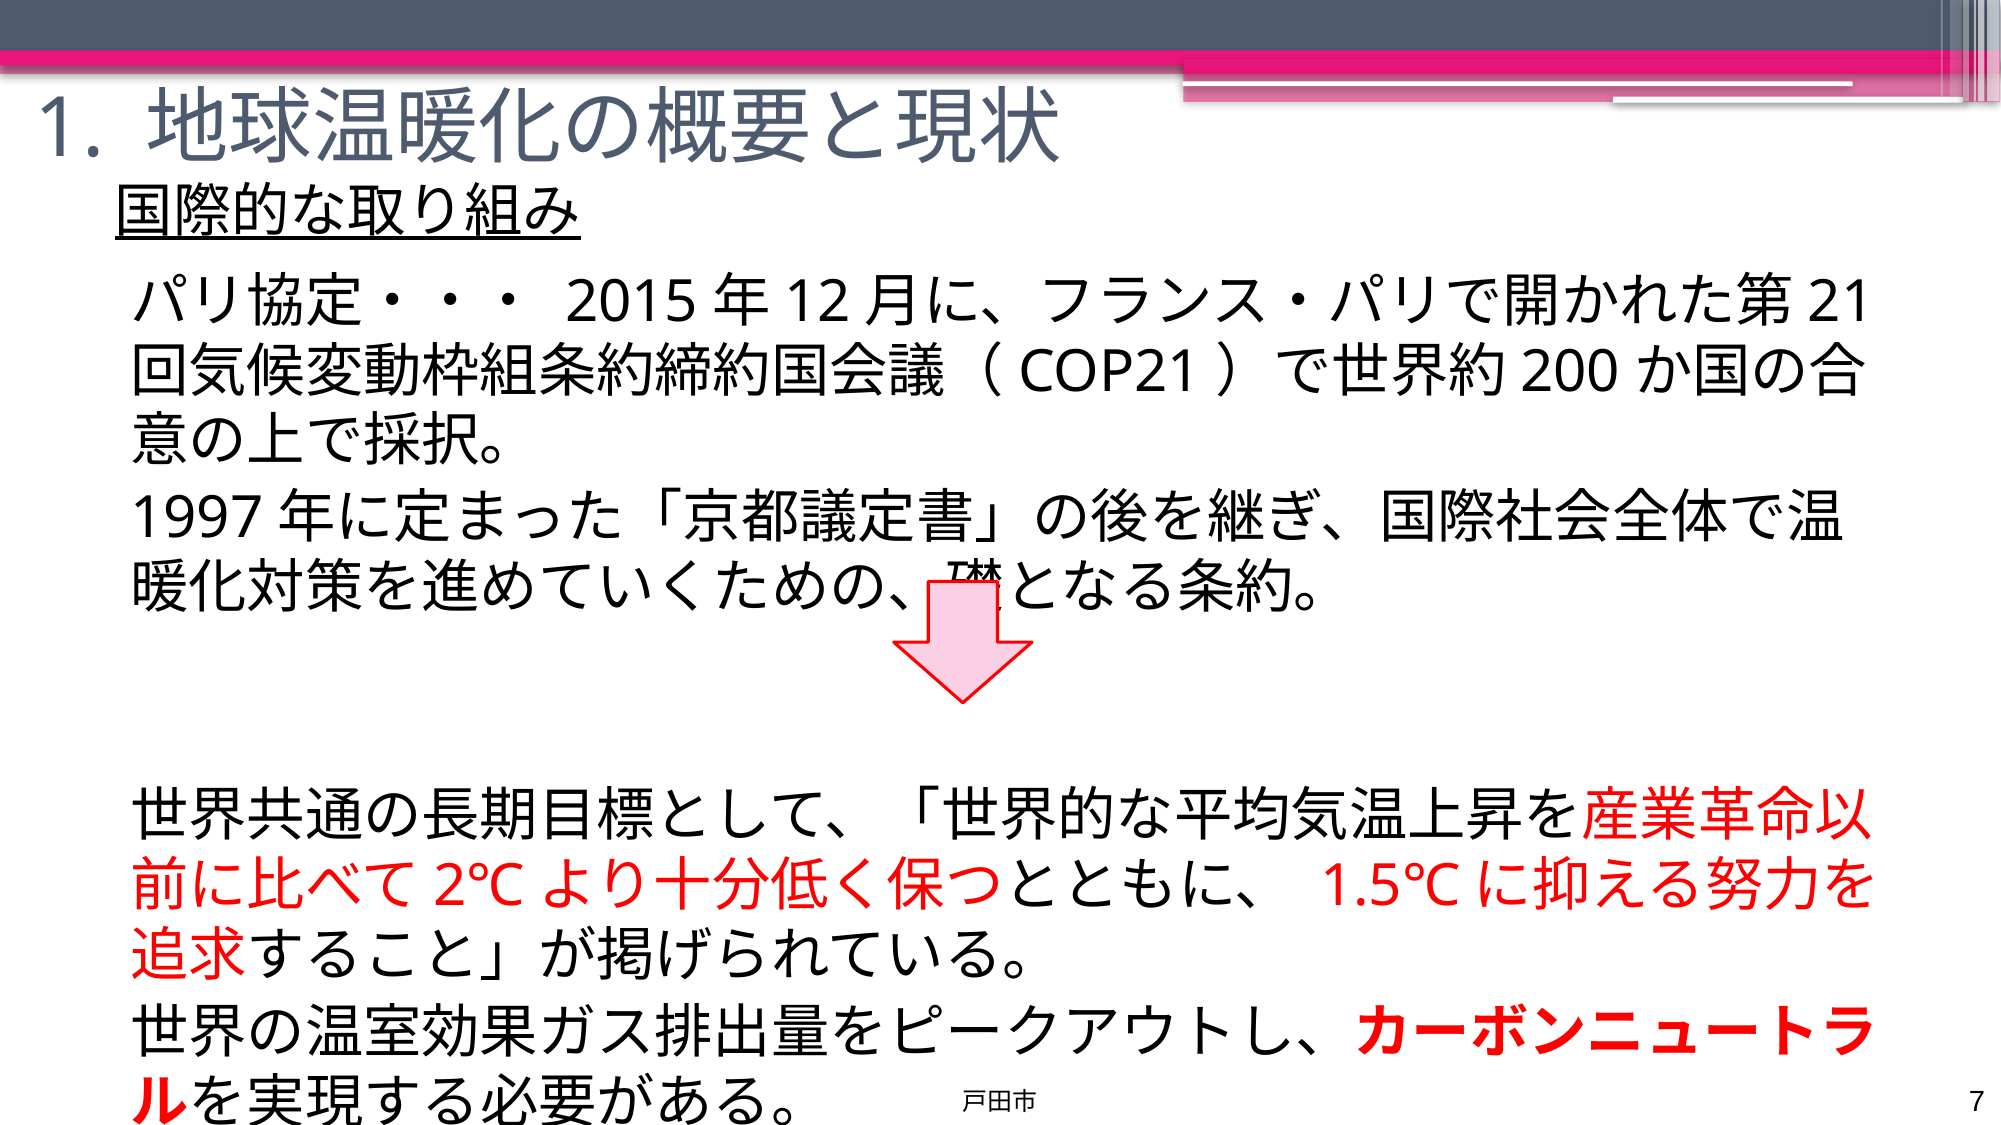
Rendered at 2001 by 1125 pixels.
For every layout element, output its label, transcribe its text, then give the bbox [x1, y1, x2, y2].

footer 戸田市 [624, 1078, 1375, 1125]
text_box 1. 地球温暖化の概要と現状 [19, 59, 1166, 188]
list パリ協定・・・ 2015年12月に、フランス・パリで開かれた第21回気候変動枠組条約締約国会議（COP21）で世界約200か国の合意の上で採択。 1997年に定まった「京都議定書」の後を継ぎ、国際社会全体で温暖化対策を進めていくための、礎となる条約。 世界共通の長期目標として、「世界的な平均気温上昇を産業革命以前に比べて2℃より十分低く保つとともに、 1.5℃に抑える努力を追求すること」が掲げられている。 世界の温室効果ガス排出量をピークアウトし、カーボンニュートラルを実現する必要がある。 [97, 255, 1898, 1079]
slide_number 7 [1833, 1064, 2000, 1125]
text_box 国際的な取り組み [99, 160, 1900, 256]
text_box [892, 579, 1034, 704]
